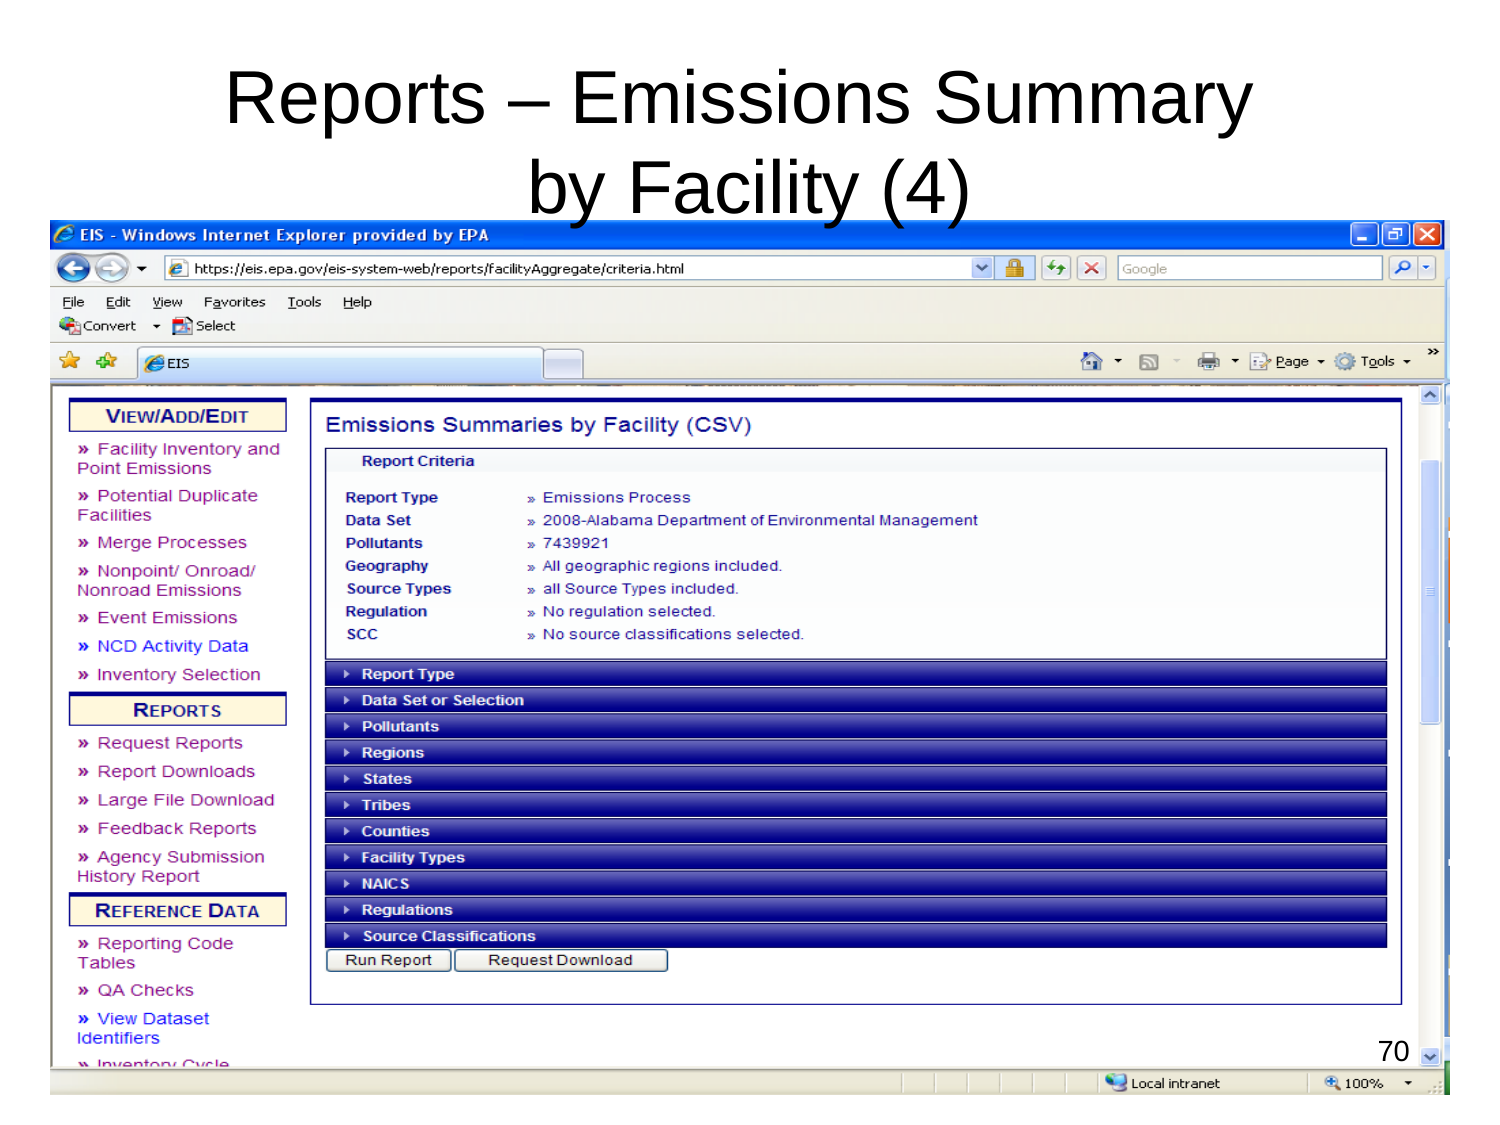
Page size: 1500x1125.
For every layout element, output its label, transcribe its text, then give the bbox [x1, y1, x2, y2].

title Reports – Emissions Summary by Facility (4) [74, 44, 1426, 218]
picture [49, 220, 1451, 1096]
